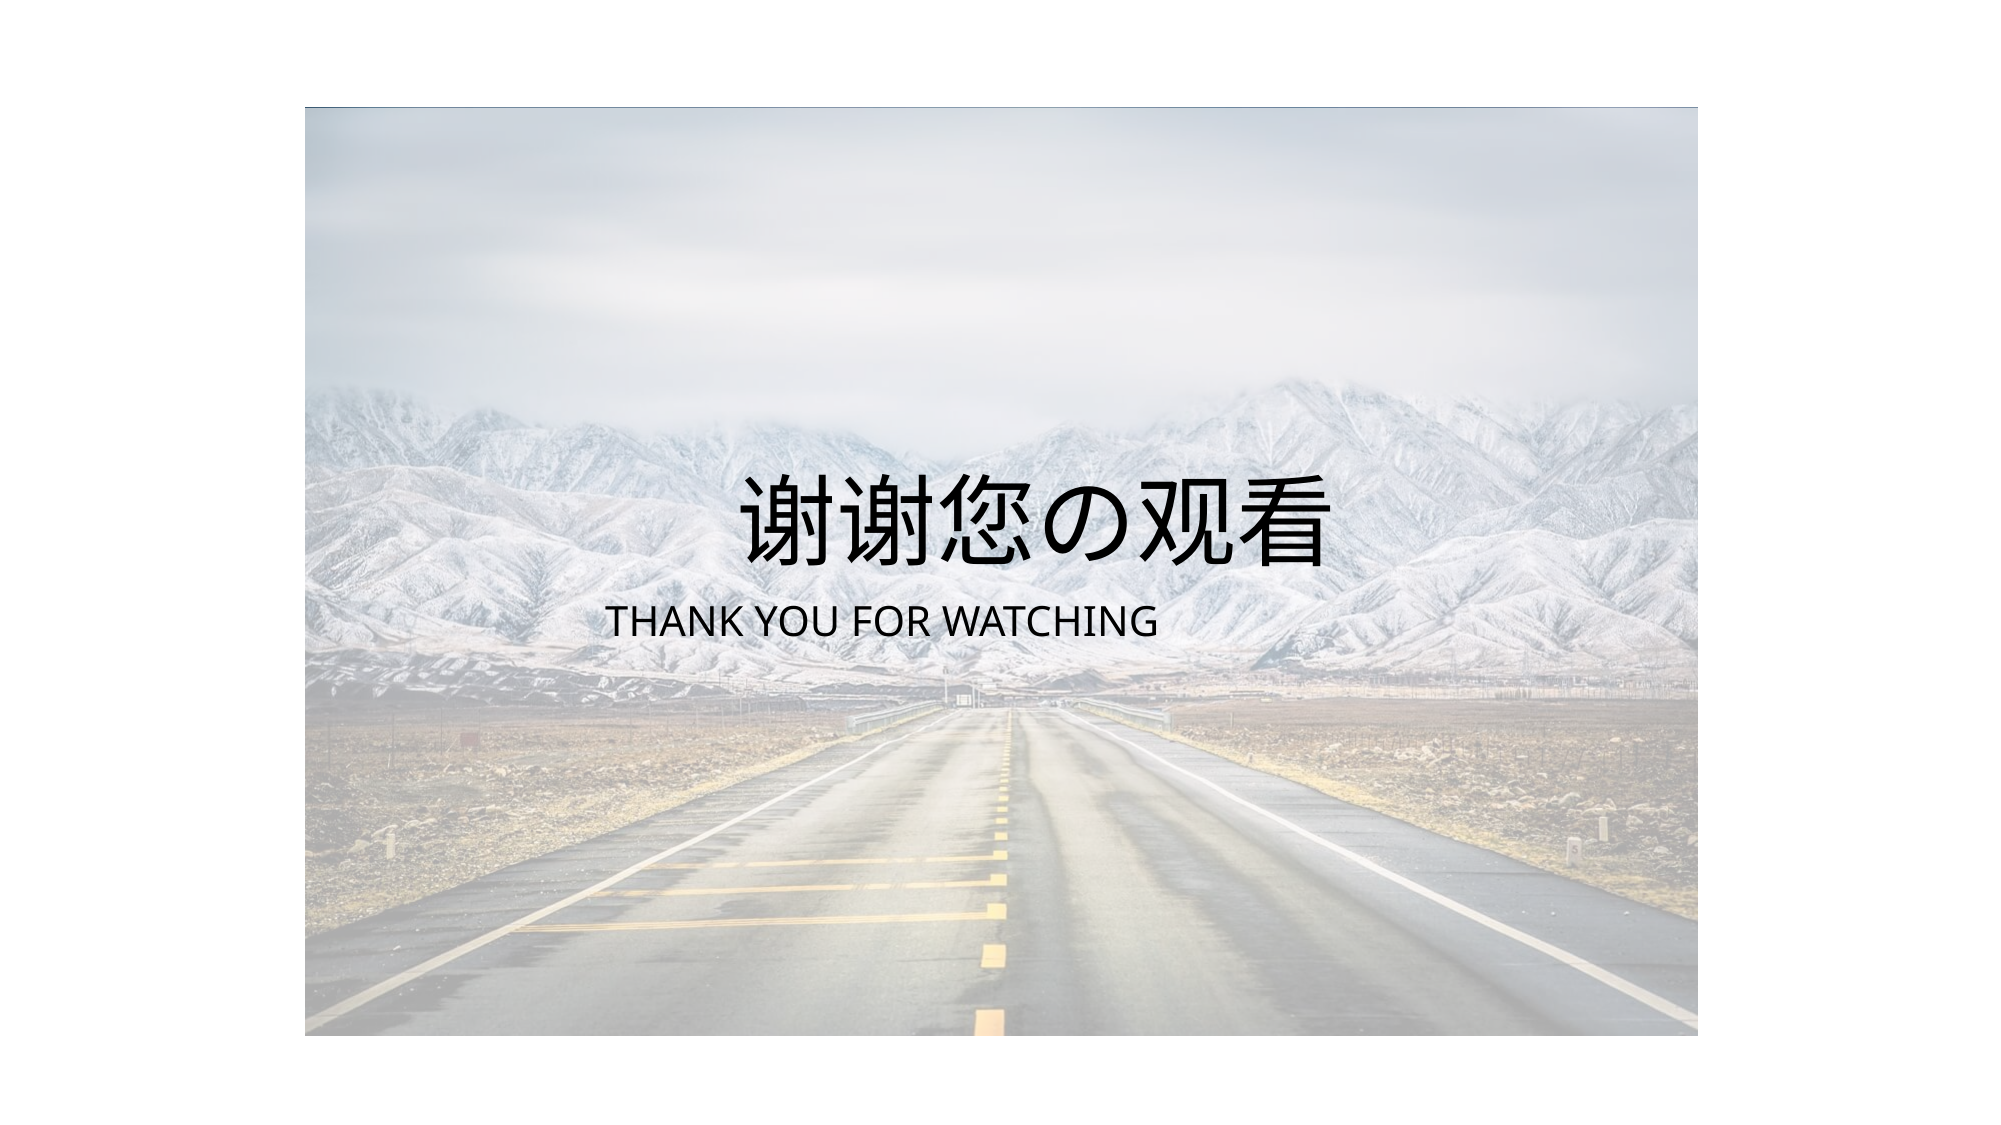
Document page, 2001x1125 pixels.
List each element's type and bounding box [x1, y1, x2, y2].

text_box [164, 107, 1816, 1037]
picture [305, 107, 1698, 1036]
